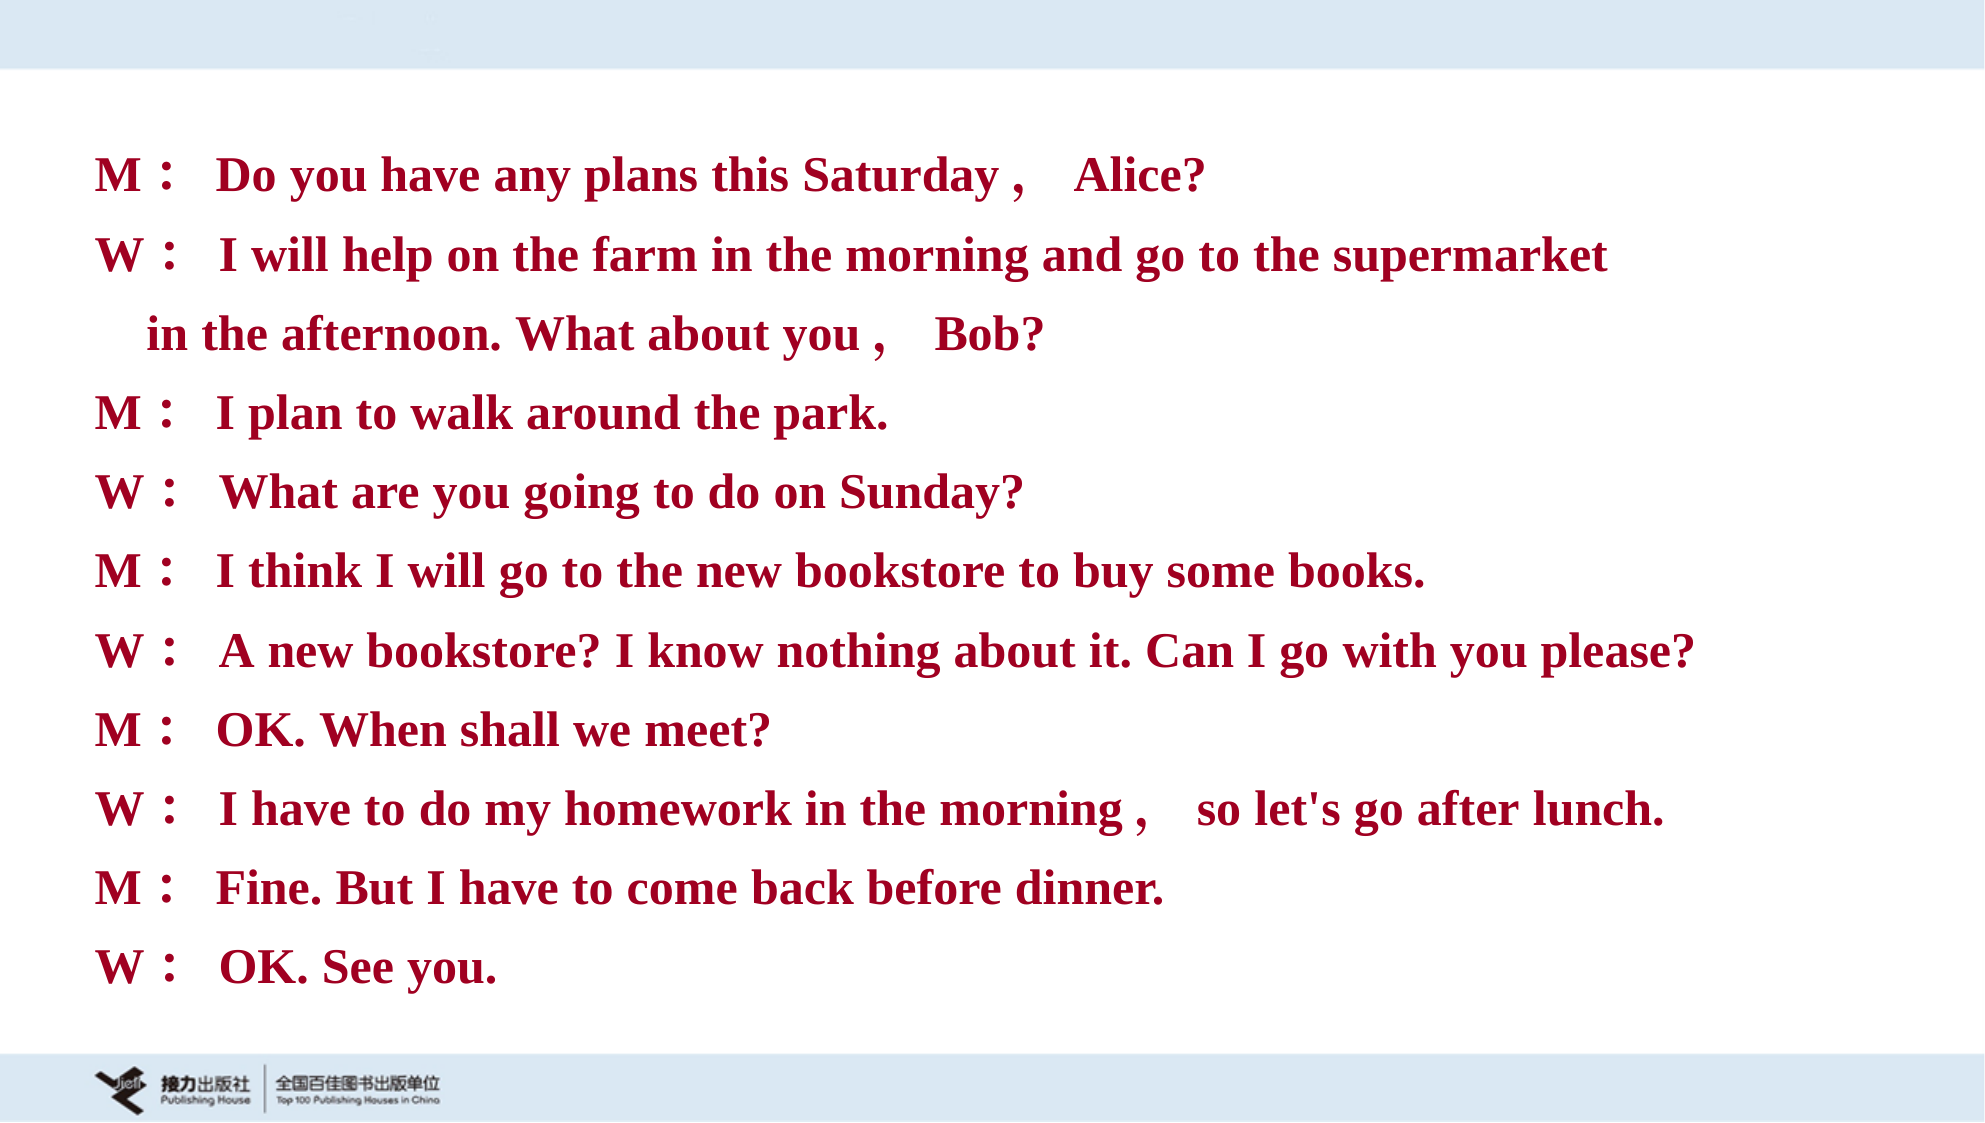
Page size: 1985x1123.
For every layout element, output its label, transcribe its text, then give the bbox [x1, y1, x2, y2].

text_box M：Do you have any plans this Saturday，Alice? W：I will help on the farm in the morning and go to the supermarket in the afternoon. What about you，Bob? M：I plan to walk around the park. W：What are you going to do on Sunday? M：I think I will go to the new bookstore to buy some books. W：A new bookstore? I know nothing about it. Can I go with you please? M：OK. When shall we meet? W：I have to do my homework in the morning，so let's go after lunch. M：Fine. But I have to come back before dinner. W：OK. See you. [94, 122, 1892, 994]
picture [0, 0, 1985, 1122]
